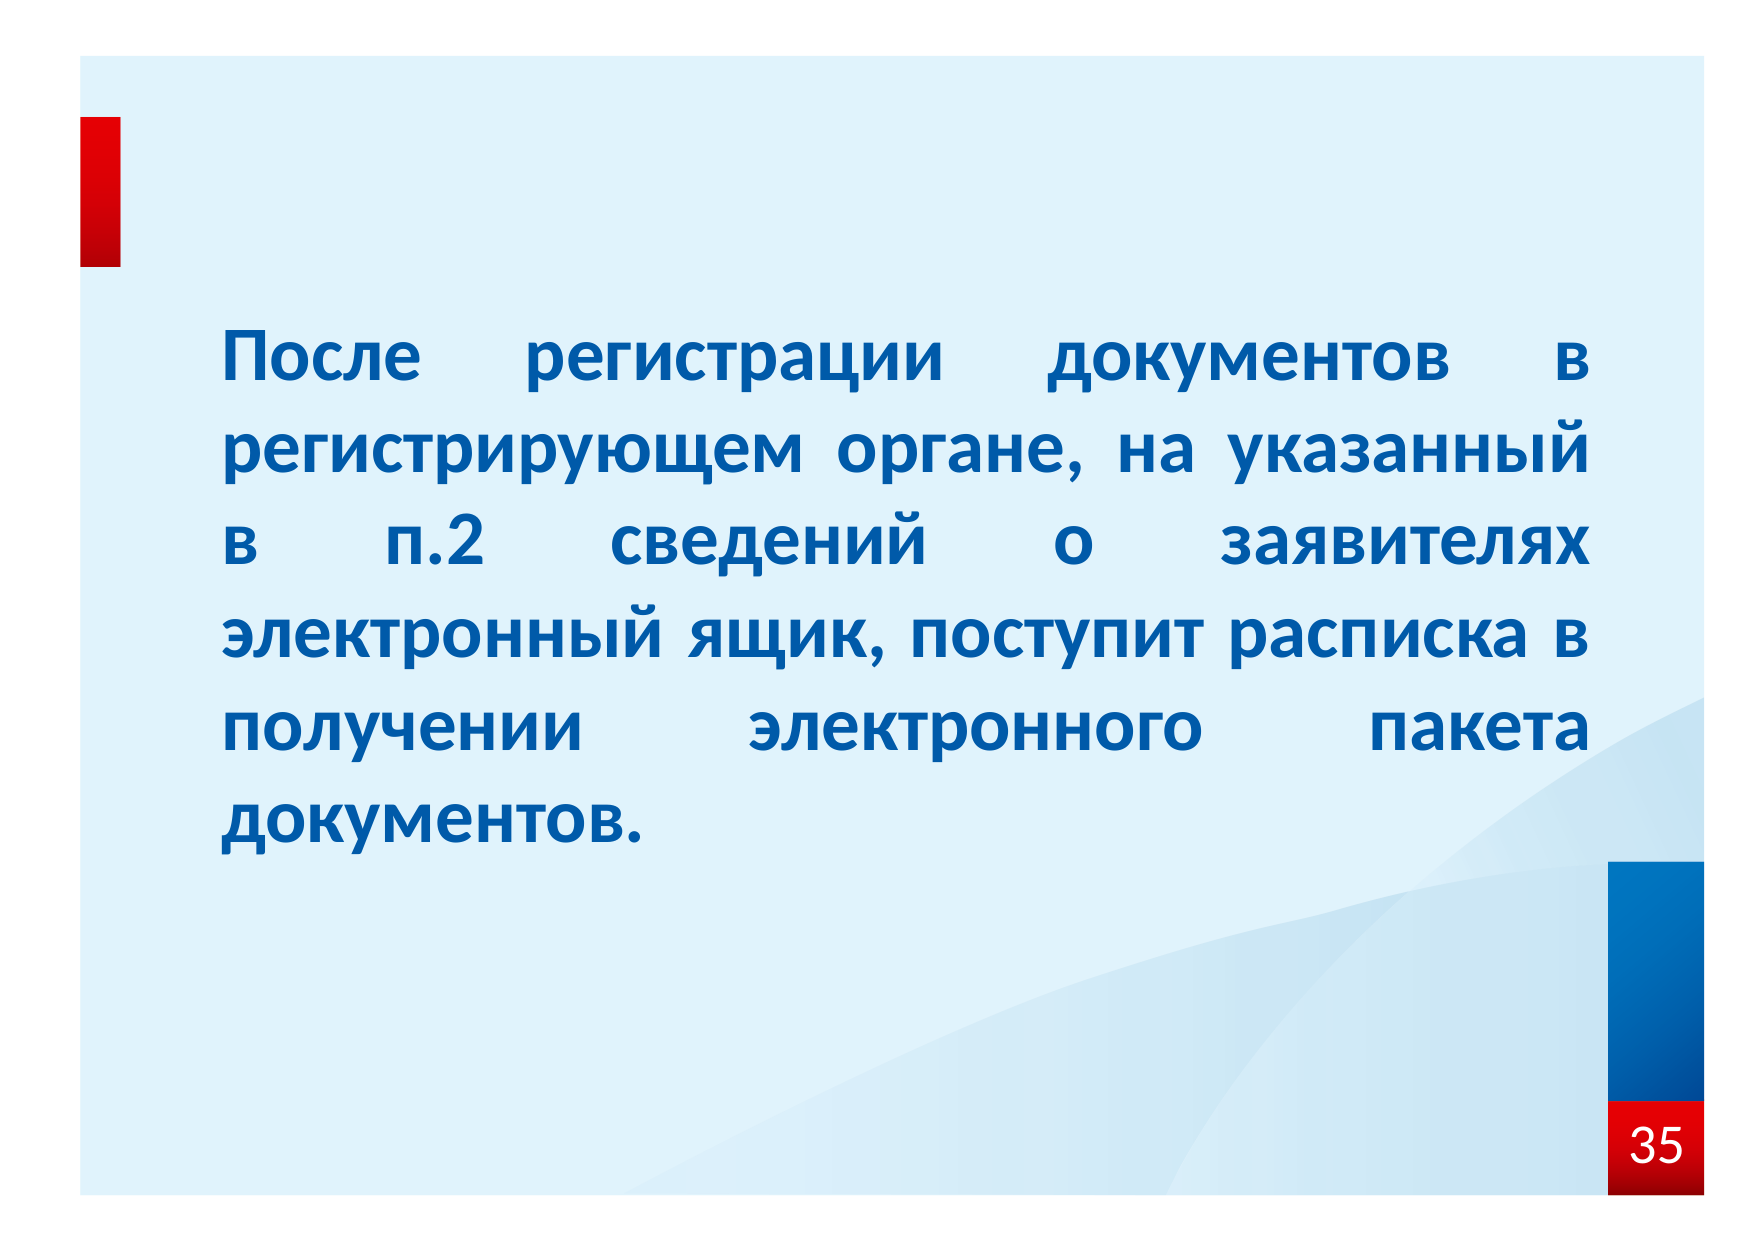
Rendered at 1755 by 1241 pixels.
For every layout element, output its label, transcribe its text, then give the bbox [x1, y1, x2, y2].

slide_number 35 [1596, 1092, 1717, 1208]
list После регистрации документов в регистрирующем органе, на указанный в п.2 сведений о заявителях электронный ящик, поступит расписка в получении электронного пакета документов. [144, 253, 1610, 857]
picture [0, 0, 1754, 1240]
